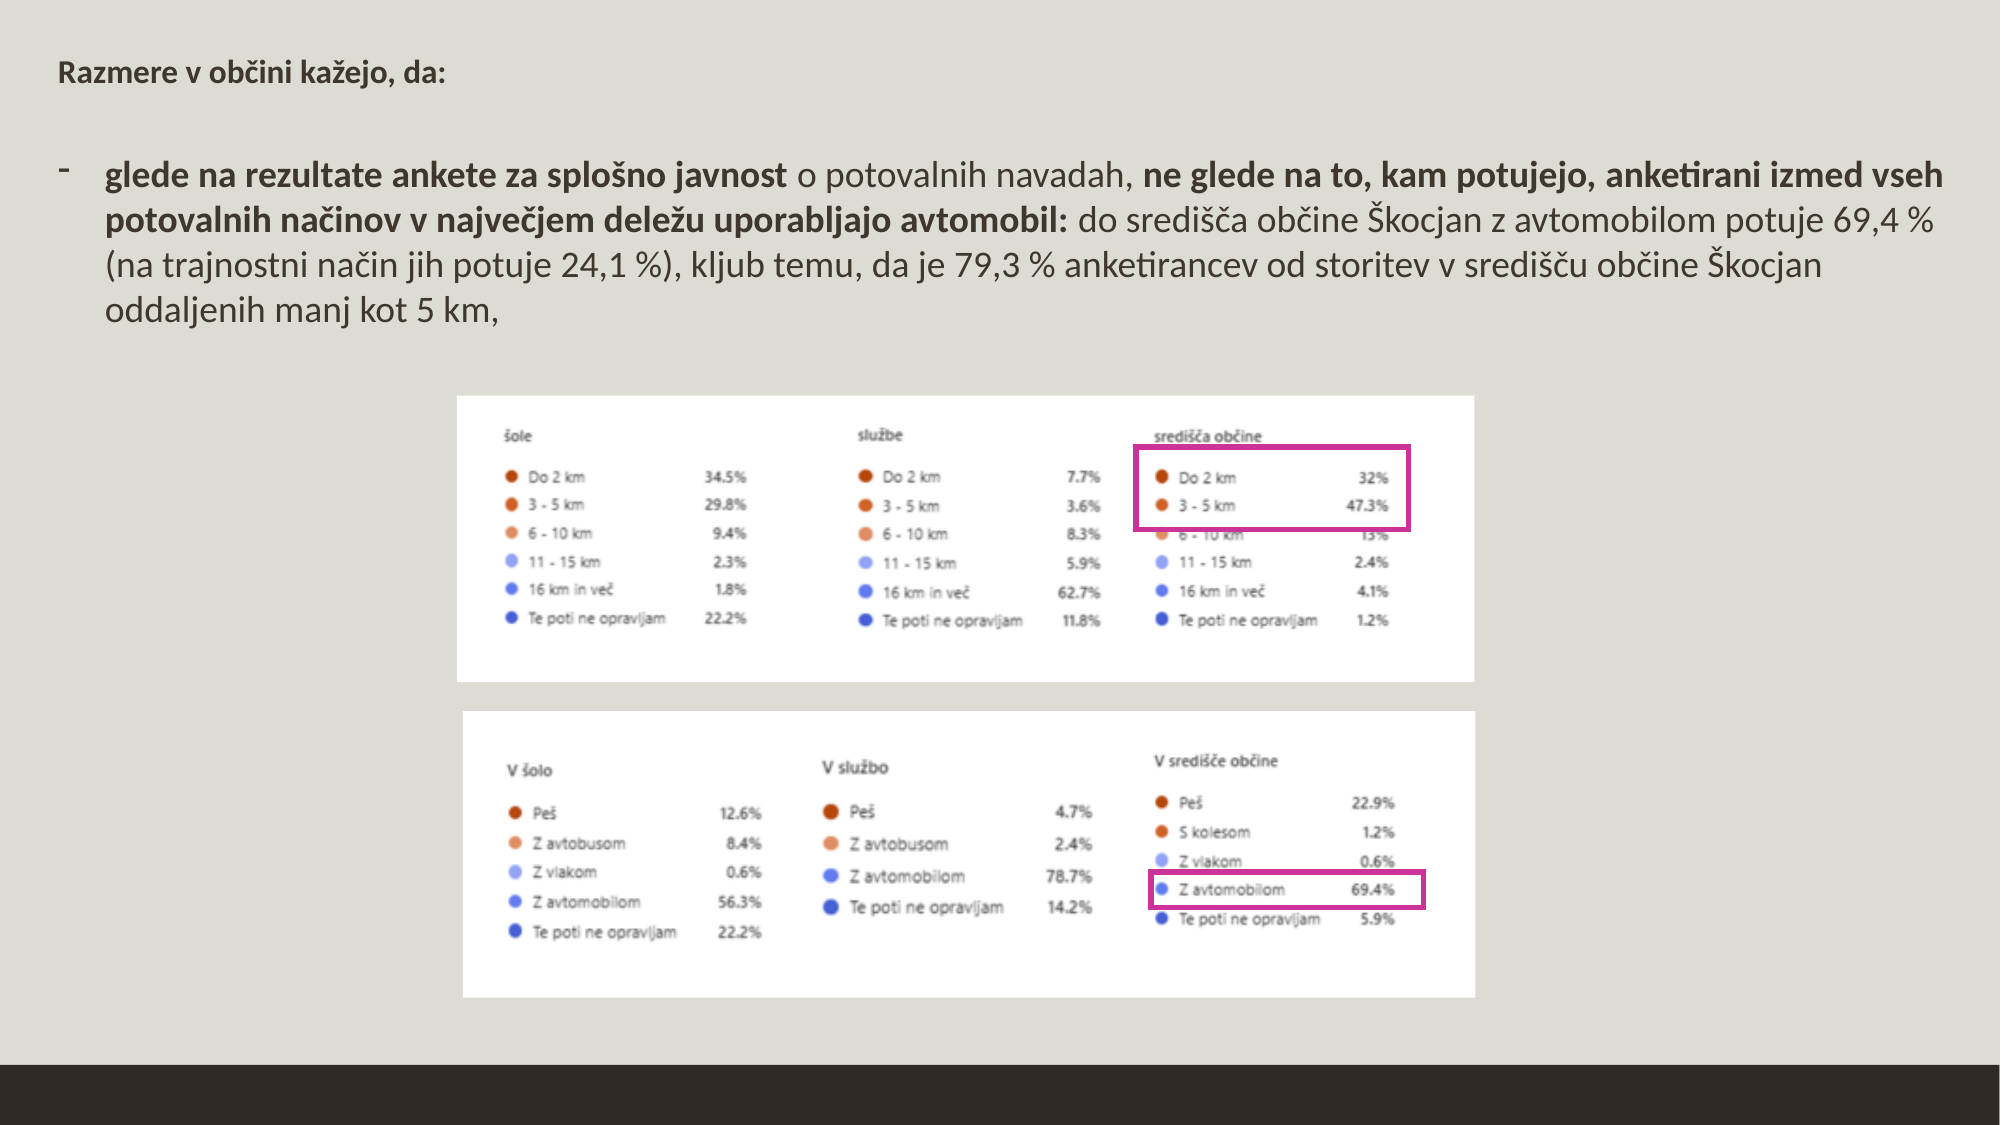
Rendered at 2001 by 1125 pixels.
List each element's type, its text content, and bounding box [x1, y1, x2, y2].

picture [483, 416, 1131, 655]
text_box [456, 395, 1476, 683]
text_box [462, 710, 1476, 999]
text_box Razmere v občini kažejo, da: glede na rezultate ankete za splošno javnost o potovalnih navadah, ne glede na to, kam potujejo, anketirani izmed vseh potovalnih načinov v največjem deležu uporabljajo avtomobil: do središča občine Škocjan z avtomobilom potuje 69,4 % (na trajnostni način jih potuje 24,1 %), kljub temu, da je 79,3 % anketirancev od storitev v središču občine Škocjan oddaljenih manj kot 5 km, [43, 42, 1981, 338]
picture [1135, 416, 1430, 648]
picture [1142, 744, 1432, 965]
picture [477, 735, 1119, 961]
